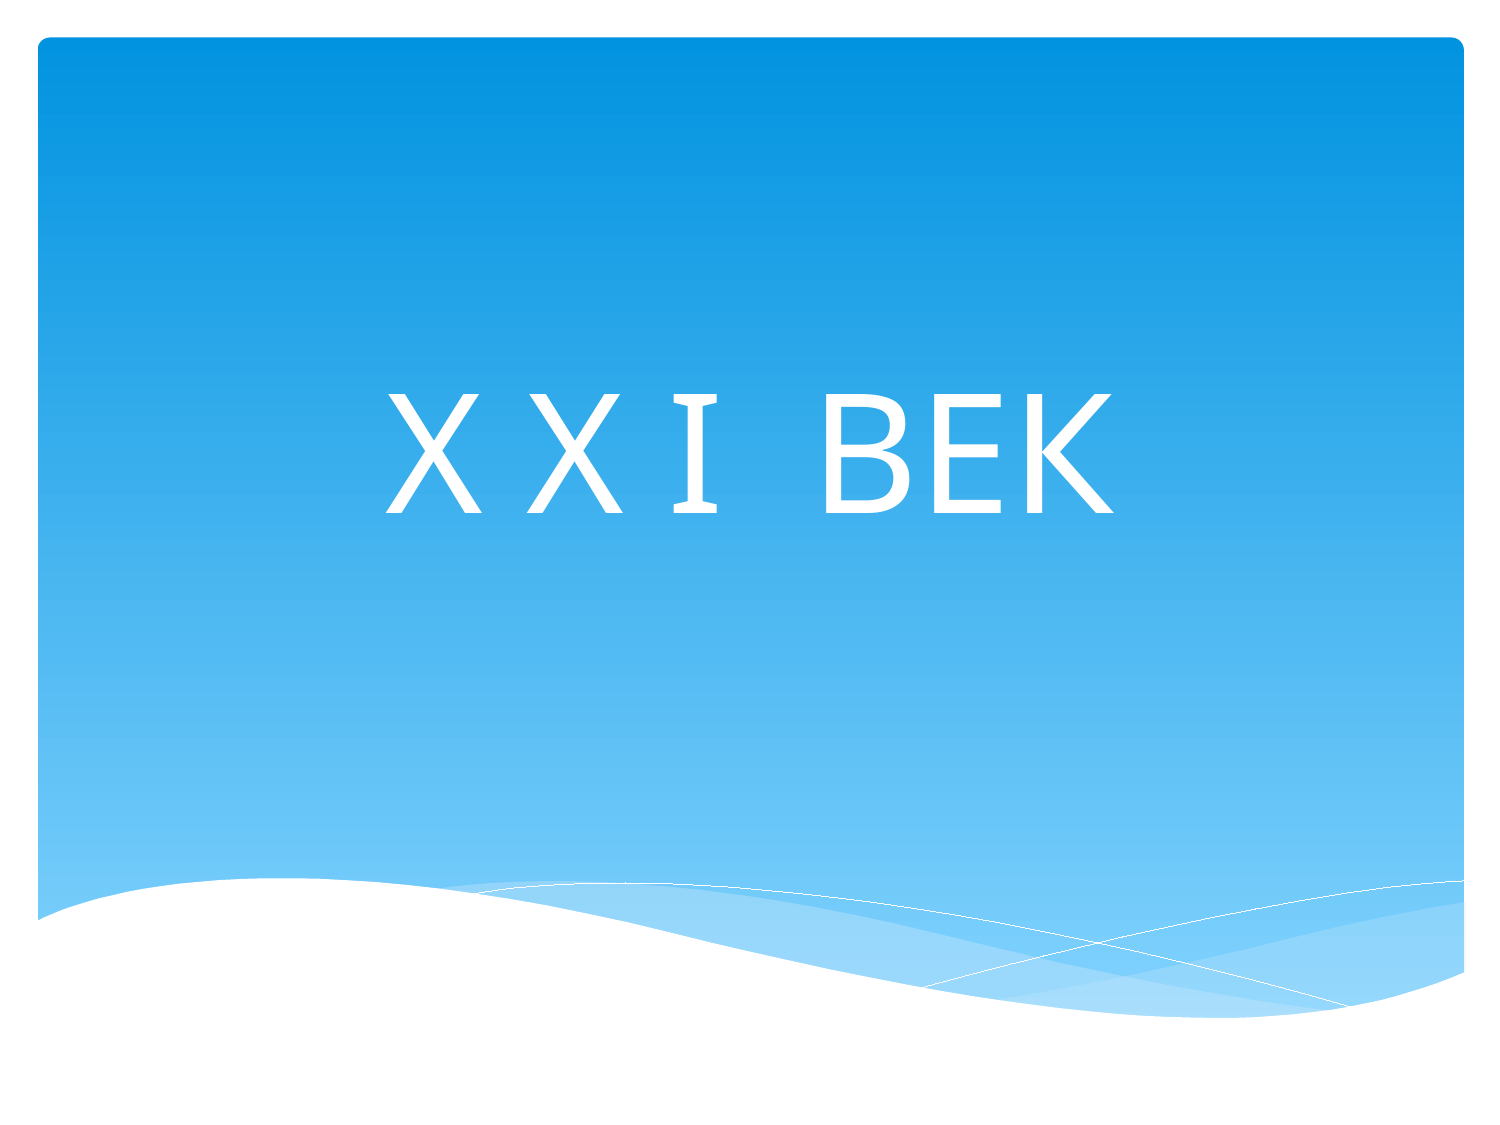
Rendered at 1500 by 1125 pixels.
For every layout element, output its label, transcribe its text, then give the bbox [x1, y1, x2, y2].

title Х Х I ВЕК [112, 262, 1388, 555]
